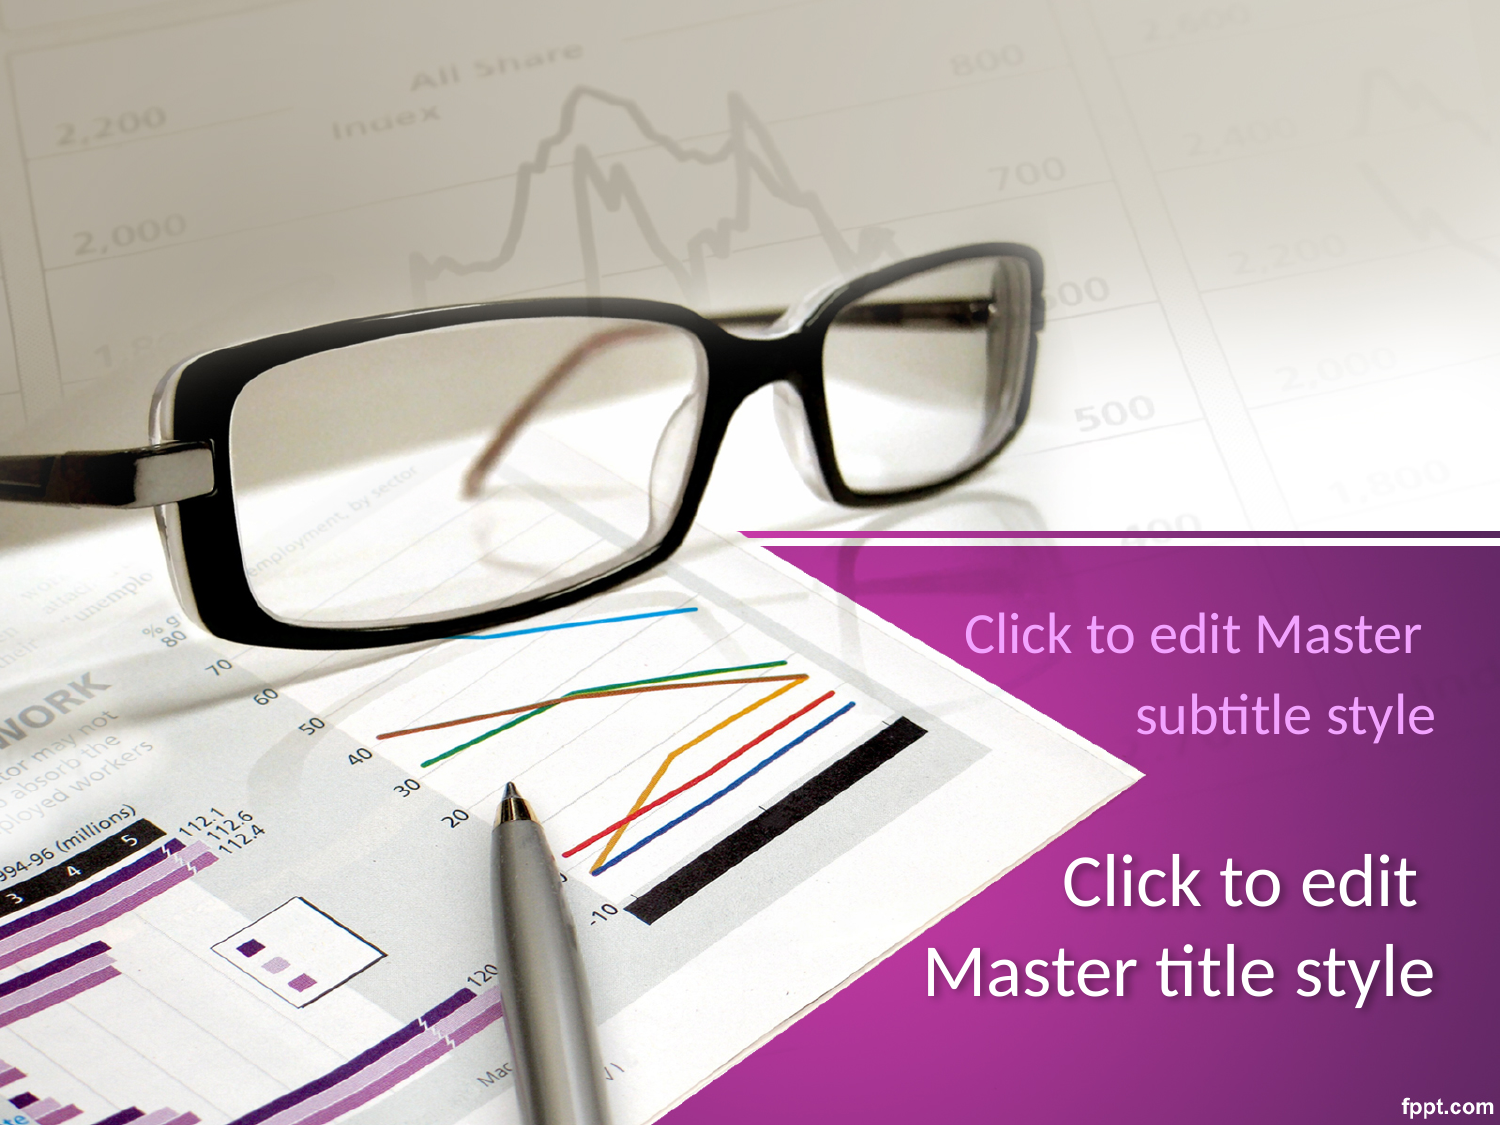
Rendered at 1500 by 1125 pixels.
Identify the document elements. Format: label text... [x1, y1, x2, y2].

picture [0, 0, 1500, 1125]
subtitle Click to edit Master subtitle style [148, 587, 1452, 763]
title Click to edit Master title style [98, 813, 1452, 1030]
